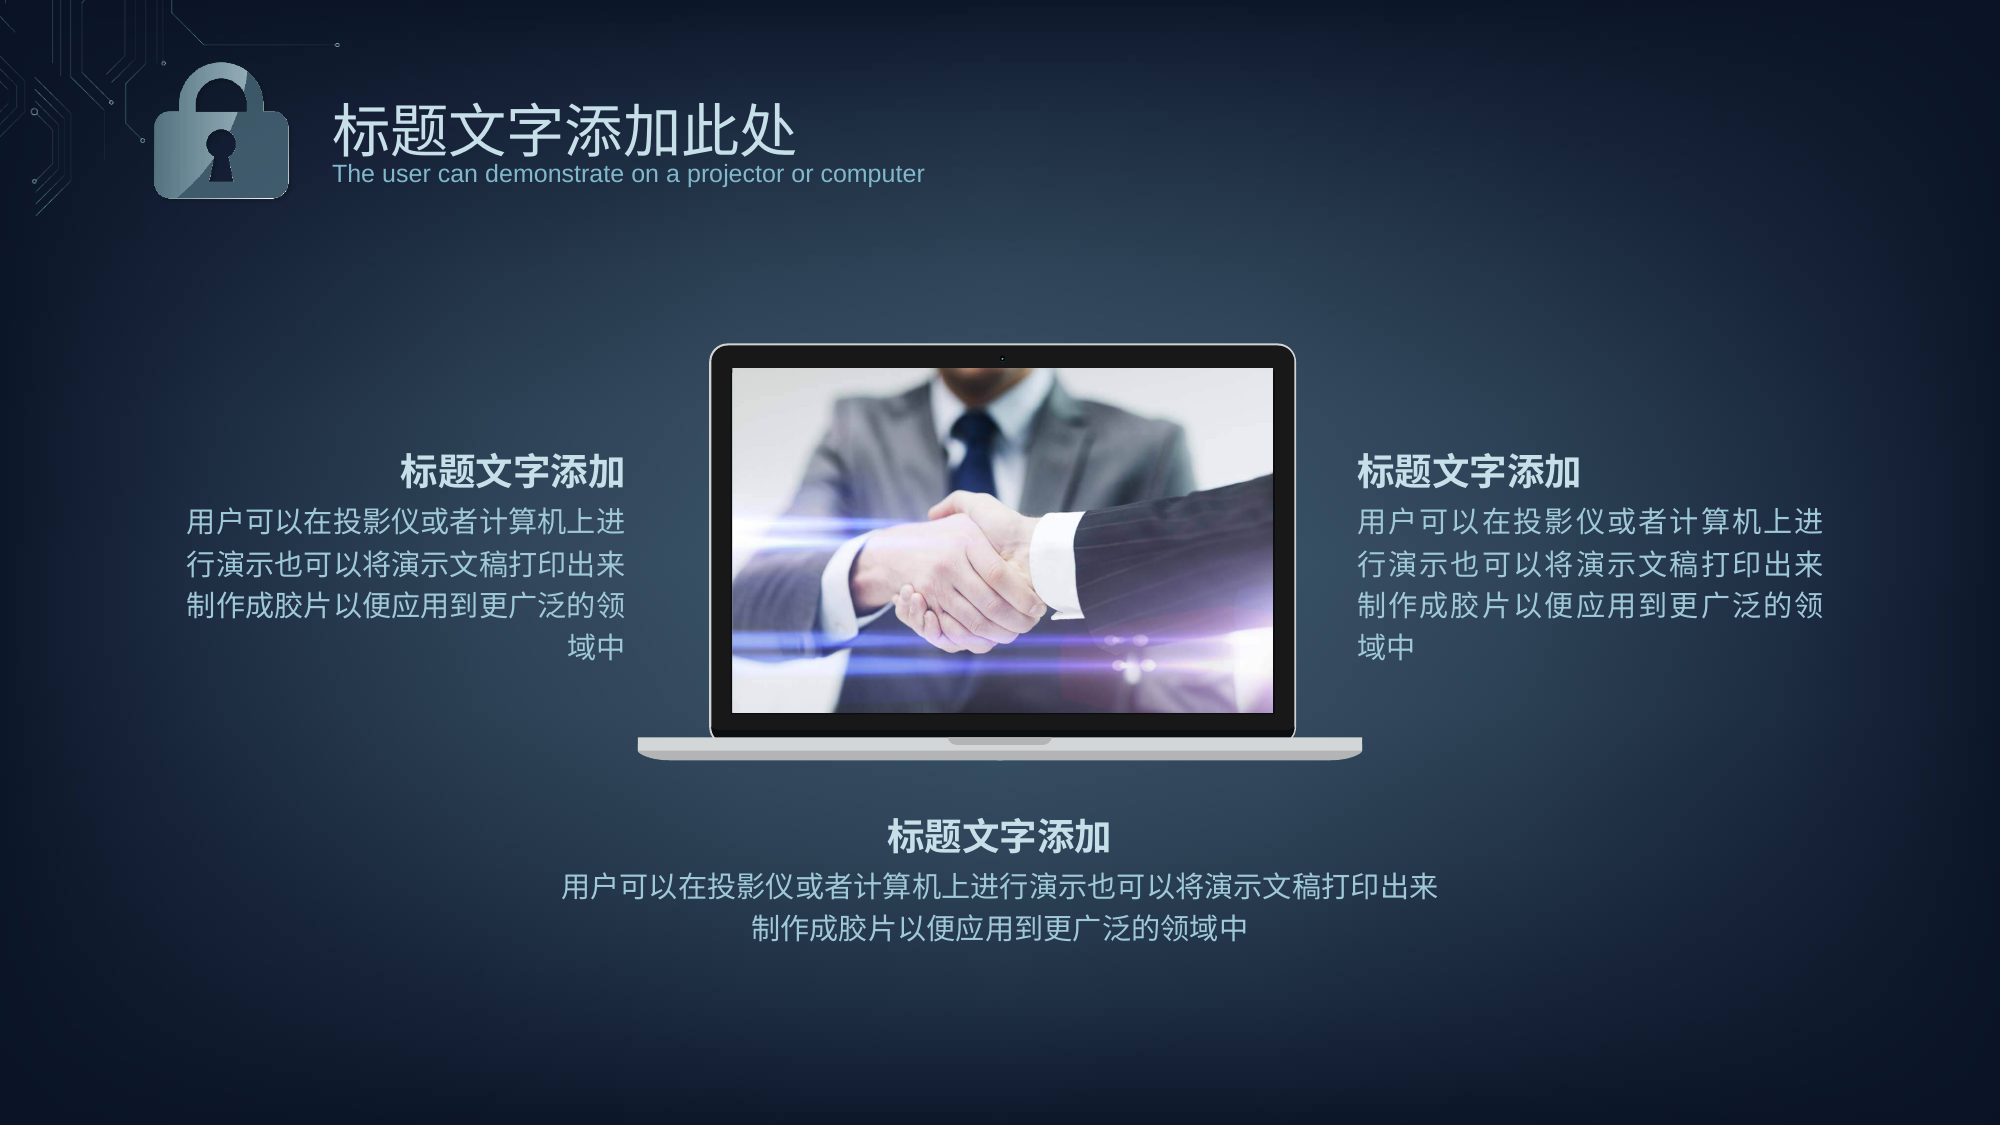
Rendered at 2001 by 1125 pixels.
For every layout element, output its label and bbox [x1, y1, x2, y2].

text_box [143, 431, 641, 632]
text_box [536, 796, 1464, 955]
text_box [317, 86, 1311, 196]
text_box [1342, 431, 1840, 632]
text_box [0, 0, 344, 247]
text_box [637, 343, 1363, 761]
picture [0, 0, 2000, 1125]
